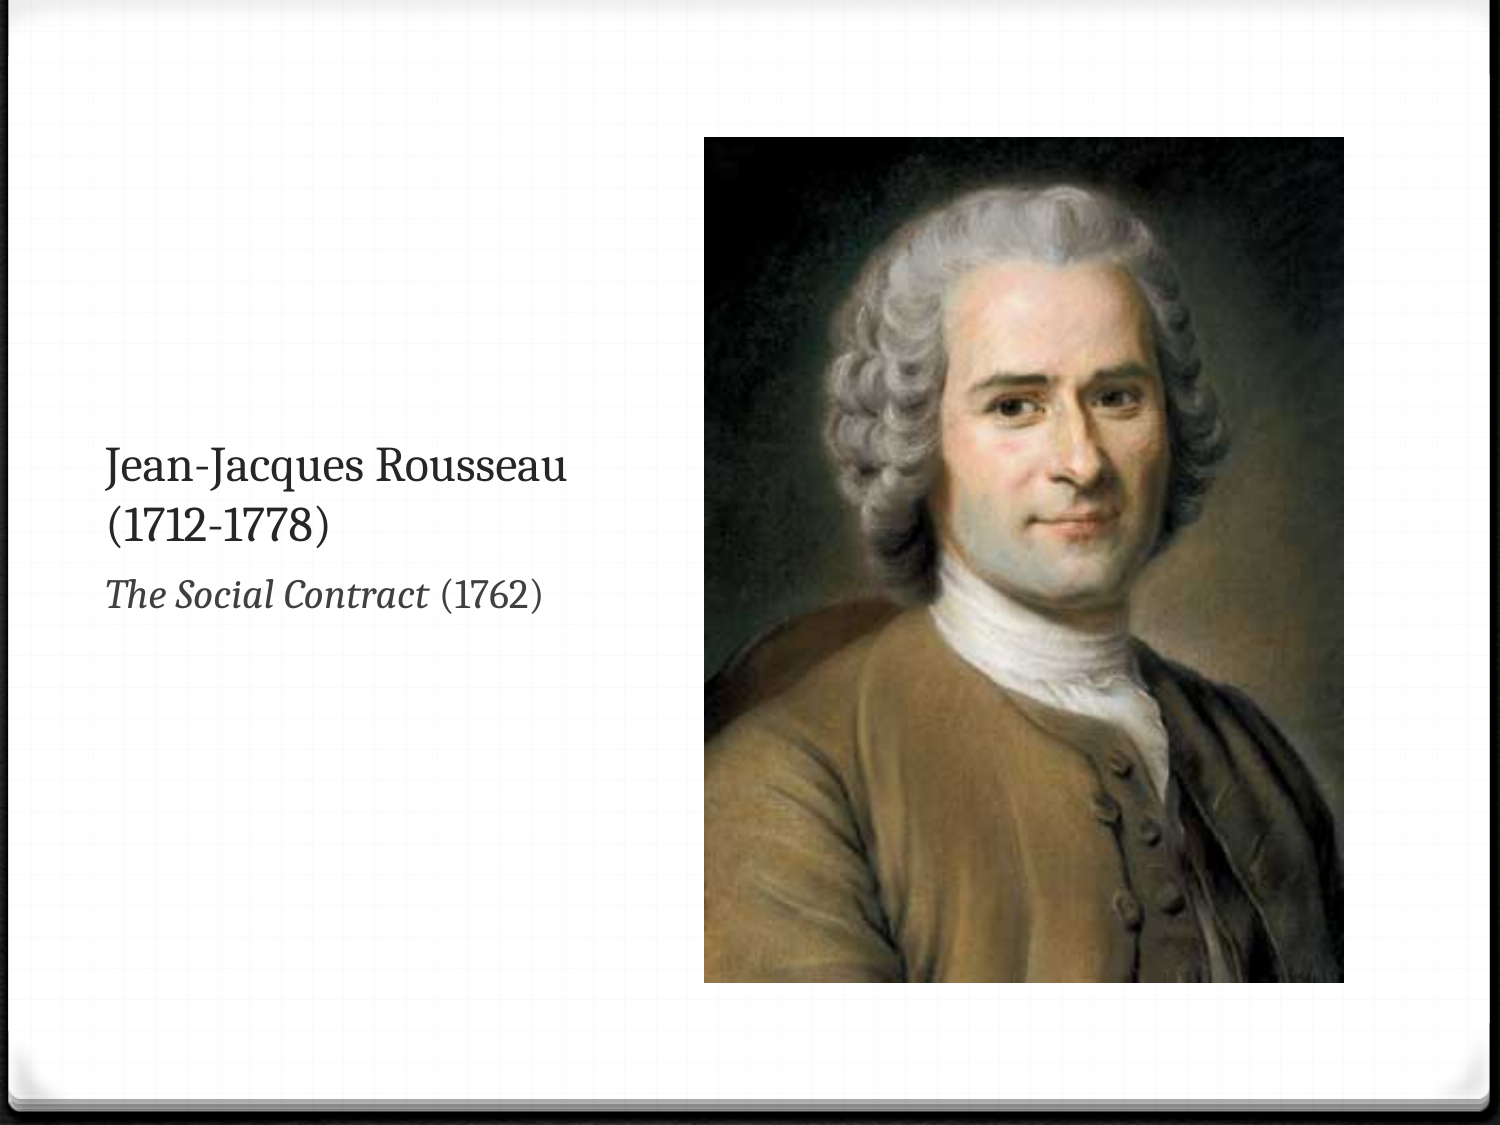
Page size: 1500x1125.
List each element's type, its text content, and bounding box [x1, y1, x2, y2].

title Jean-Jacques Rousseau (1712-1778) [90, 243, 584, 559]
picture [0, 0, 1500, 1125]
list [638, 136, 1410, 983]
list The Social Contract (1762) [90, 559, 584, 874]
